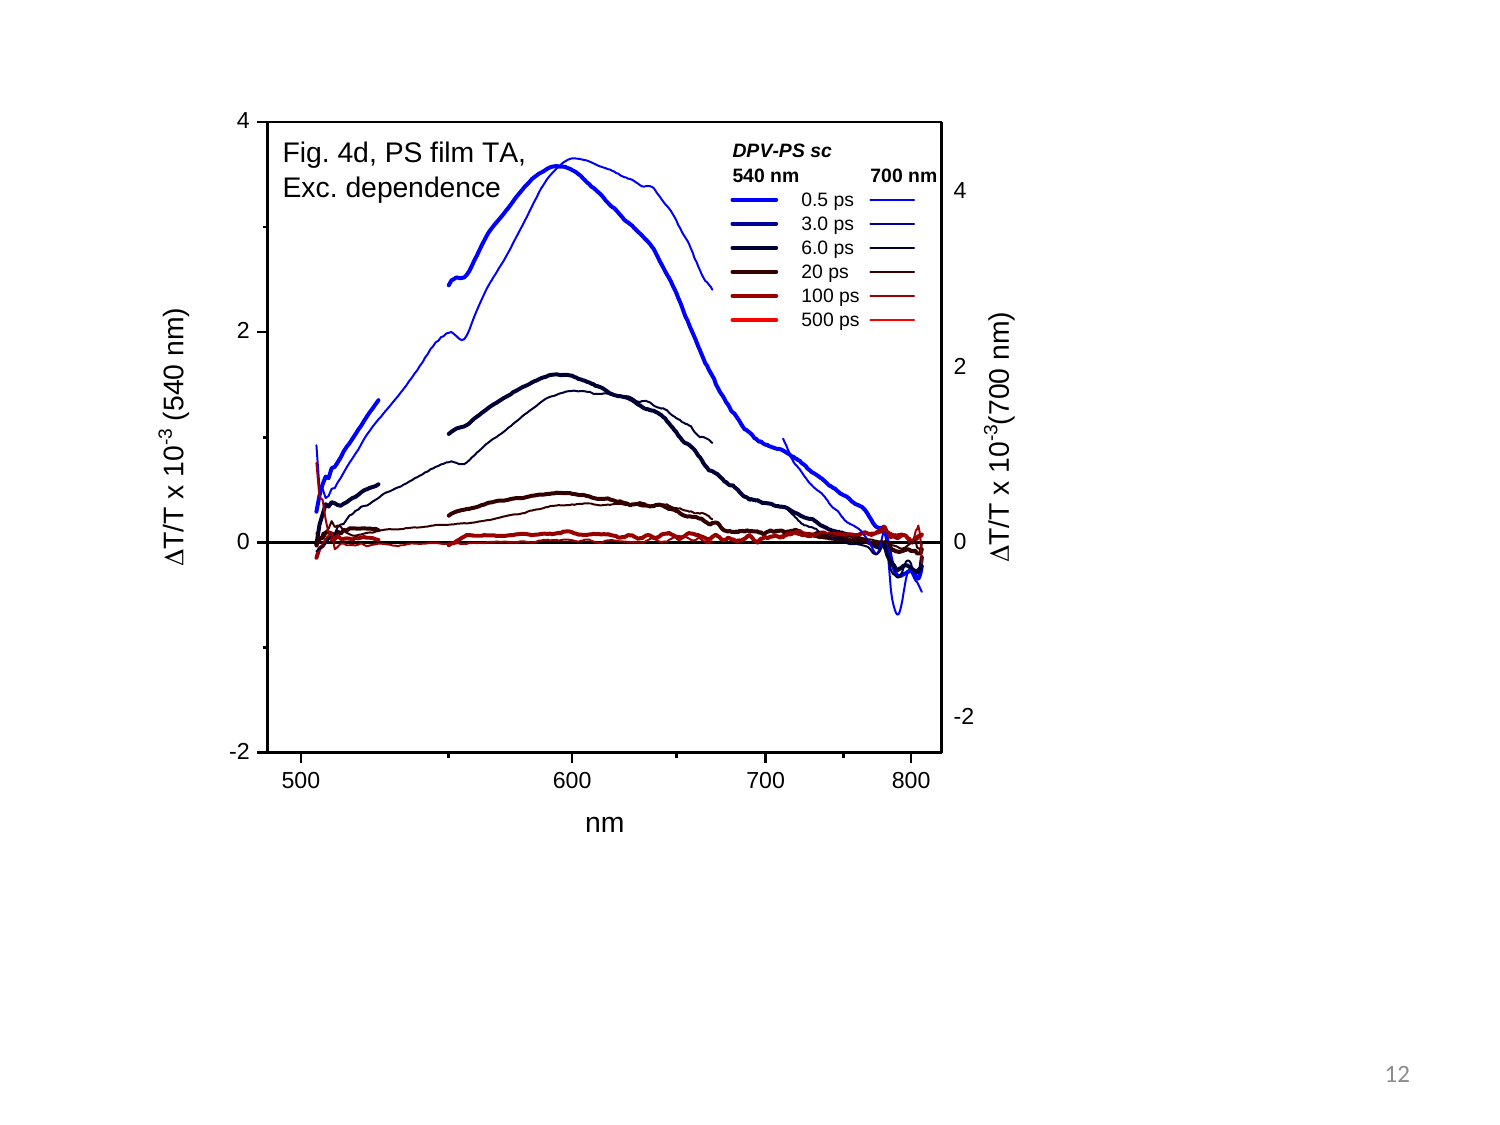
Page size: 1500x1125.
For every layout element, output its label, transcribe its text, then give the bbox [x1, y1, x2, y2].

slide_number 12 [1074, 1063, 1425, 1103]
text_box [0, 0, 1500, 1054]
